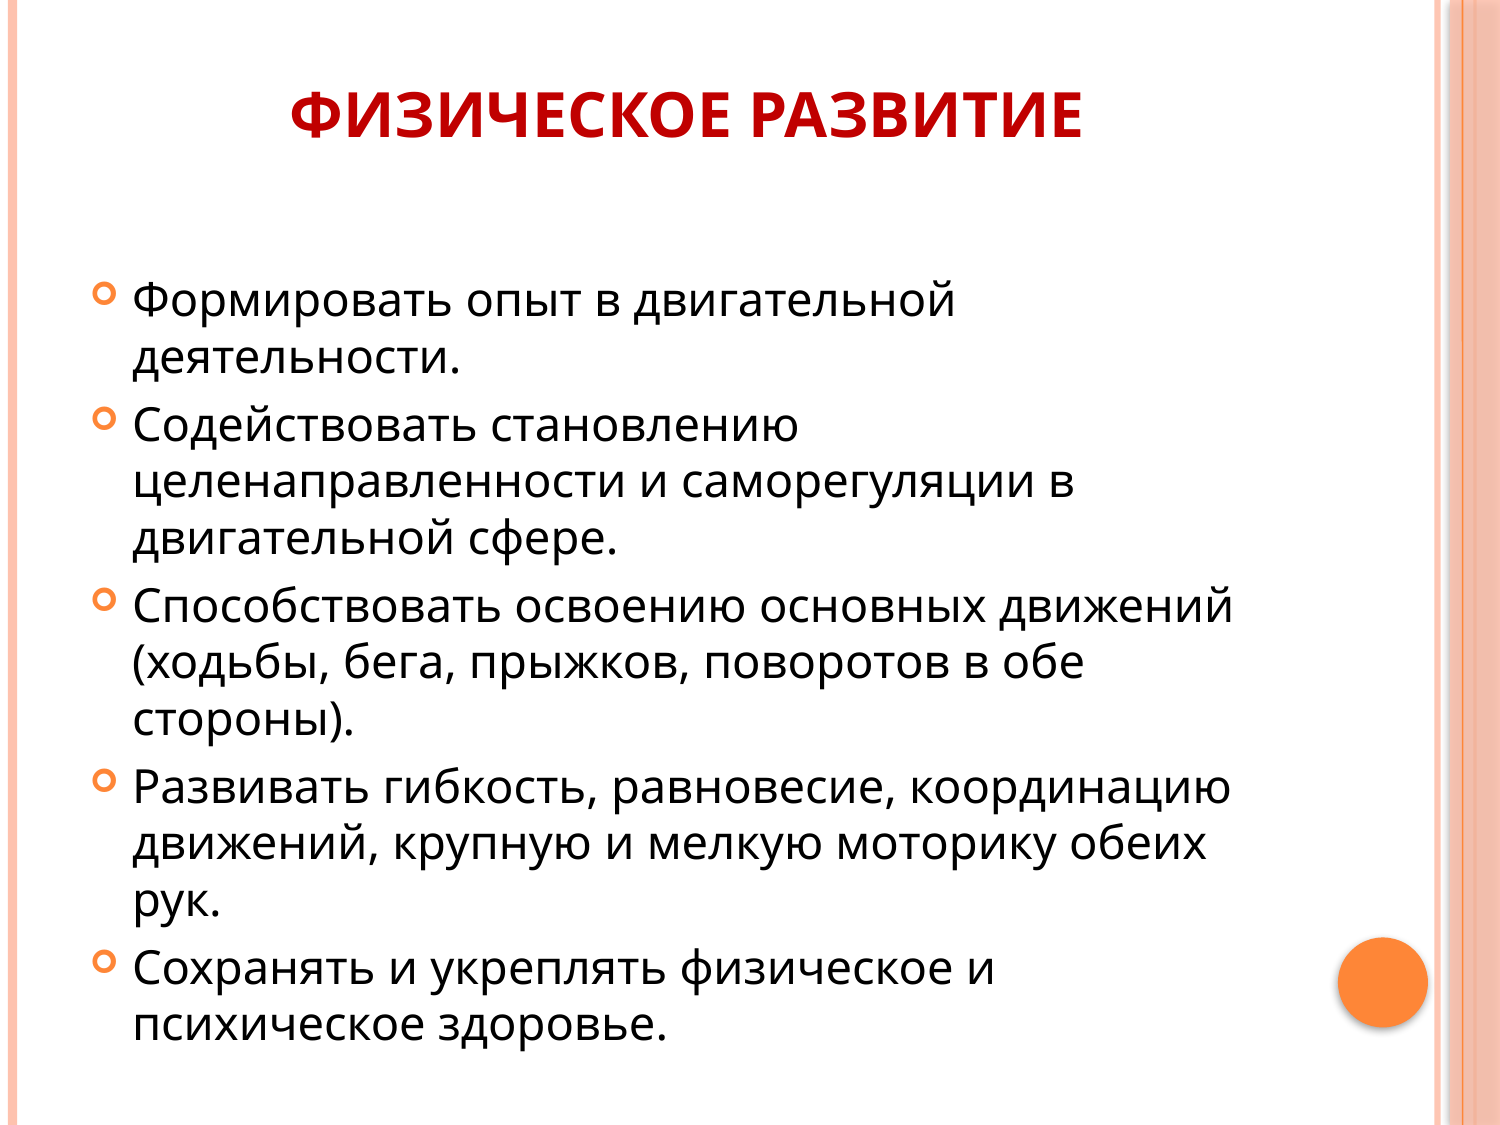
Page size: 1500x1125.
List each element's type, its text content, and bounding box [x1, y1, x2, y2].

list Формировать опыт в двигательной деятельности. Содействовать становлению целенаправленности и саморегуляции в двигательной сфере. Способствовать освоению основных движений (ходьбы, бега, прыжков, поворотов в обе стороны). Развивать гибкость, равновесие, координацию движений, крупную и мелкую моторику обеих рук. Сохранять и укреплять физическое и психическое здоровье. [75, 262, 1300, 1062]
title Физическое развитие [75, 45, 1300, 233]
